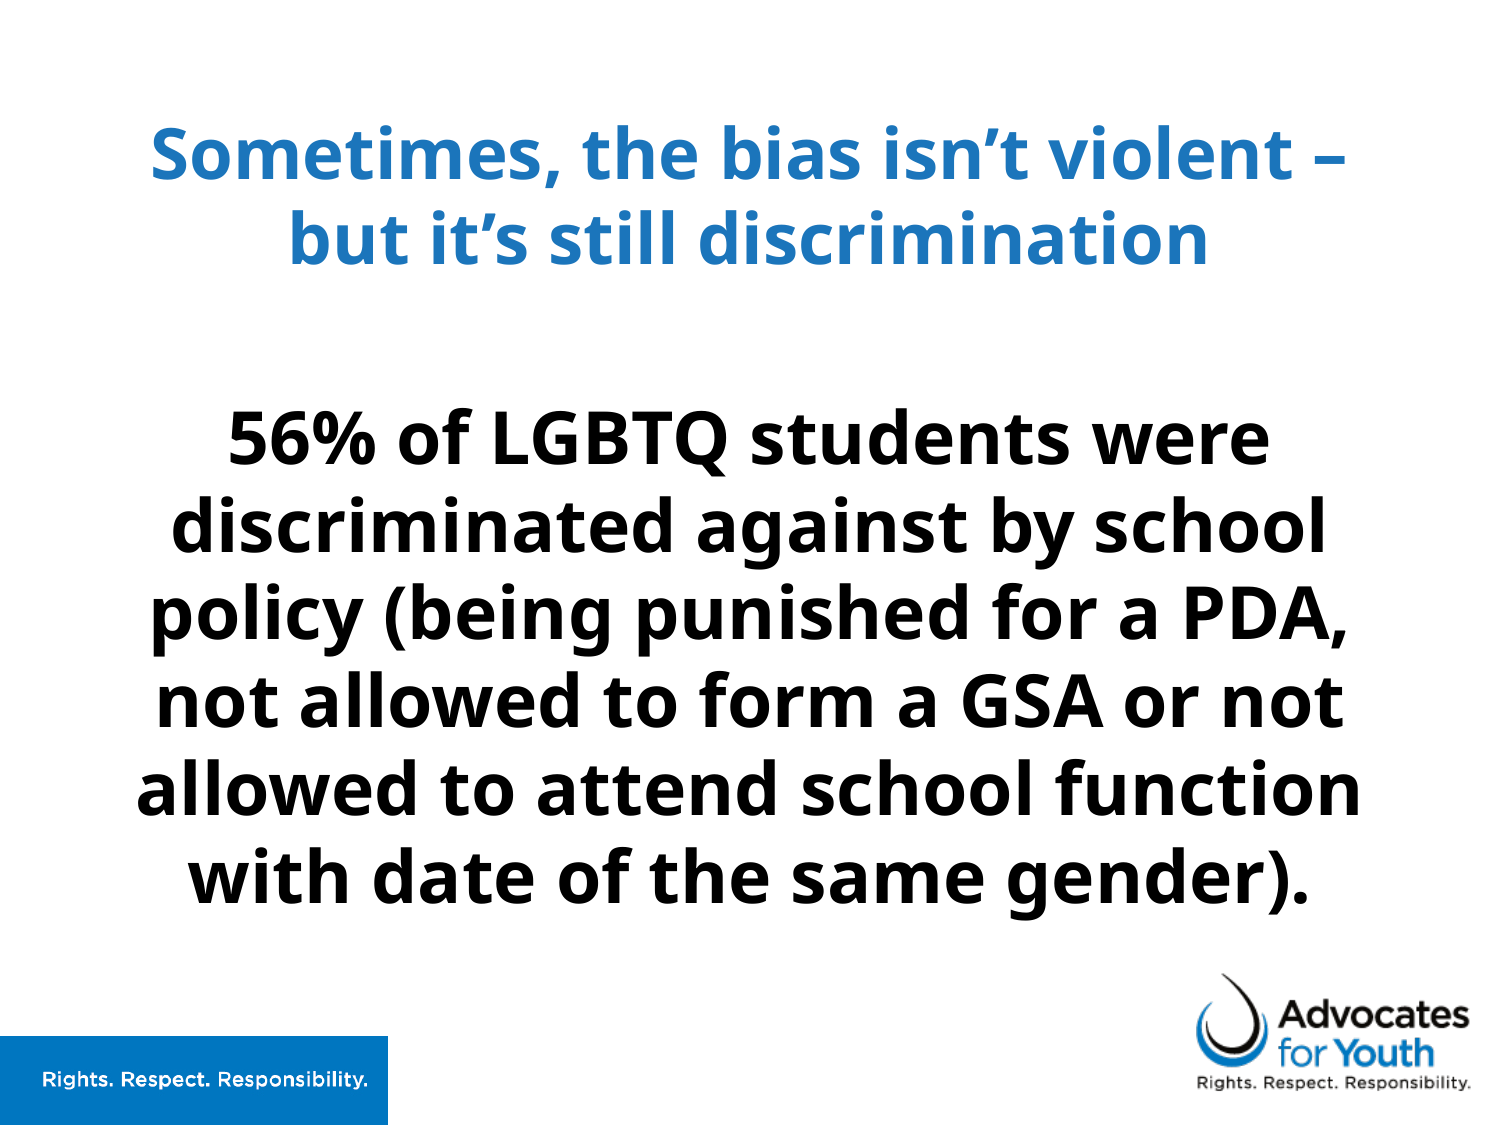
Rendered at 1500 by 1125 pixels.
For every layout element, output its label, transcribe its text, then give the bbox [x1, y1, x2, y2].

picture [0, 1036, 388, 1125]
title Sometimes, the bias isn’t violent – but it’s still discrimination [112, 99, 1388, 288]
list 56% of LGBTQ students were discriminated against by school policy (being punished for a PDA, not allowed to form a GSA or not allowed to attend school function with date of the same gender). [112, 324, 1388, 1000]
picture [1170, 943, 1496, 1119]
